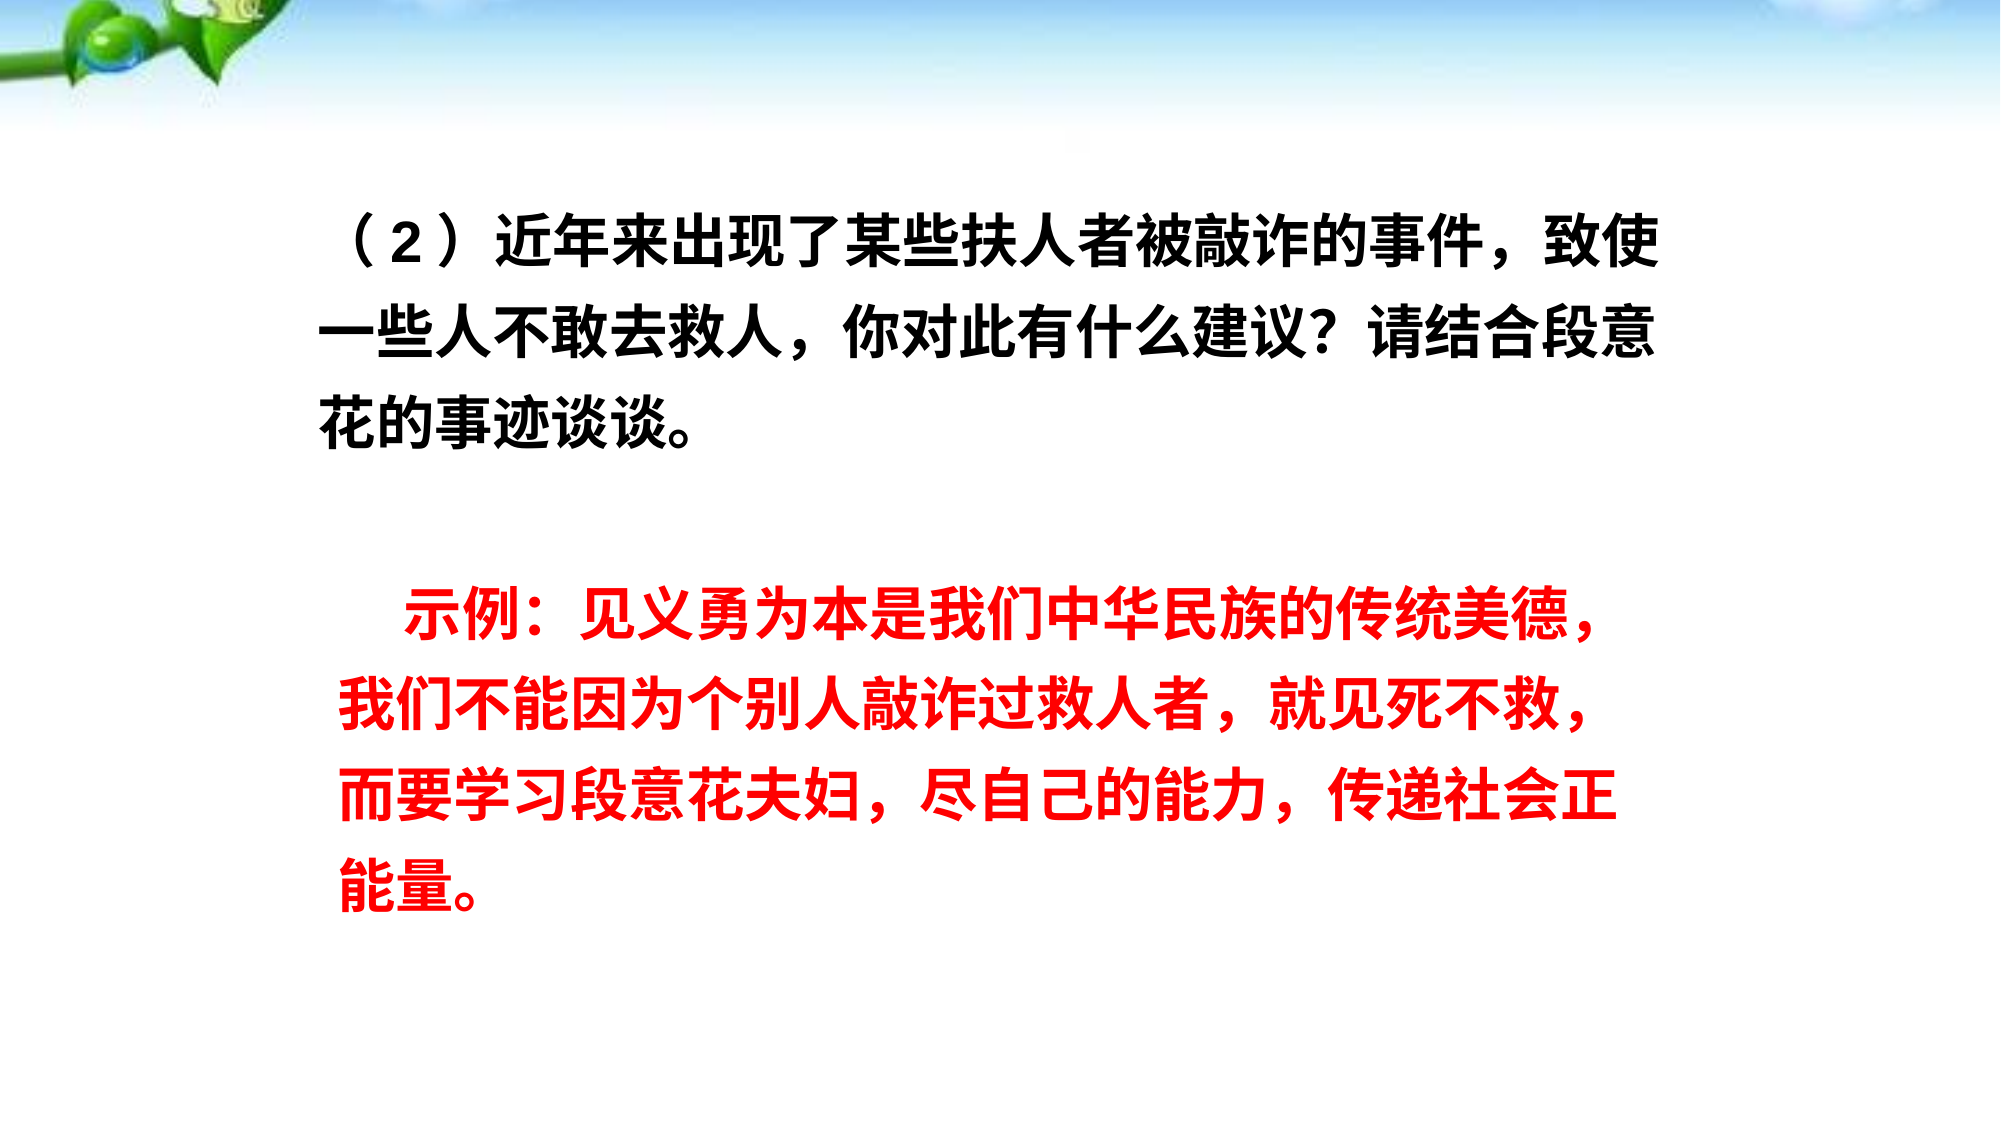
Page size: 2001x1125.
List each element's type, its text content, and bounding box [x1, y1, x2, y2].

picture [0, 0, 2001, 1125]
text_box （2）近年来出现了某些扶人者被敲诈的事件，致使一些人不敢去救人，你对此有什么建议？请结合段意花的事迹谈谈。 [303, 175, 1686, 464]
text_box 示例：见义勇为本是我们中华民族的传统美德，我们不能因为个别人敲诈过救人者，就见死不救，而要学习段意花夫妇，尽自己的能力，传递社会正能量。 [322, 548, 1654, 927]
